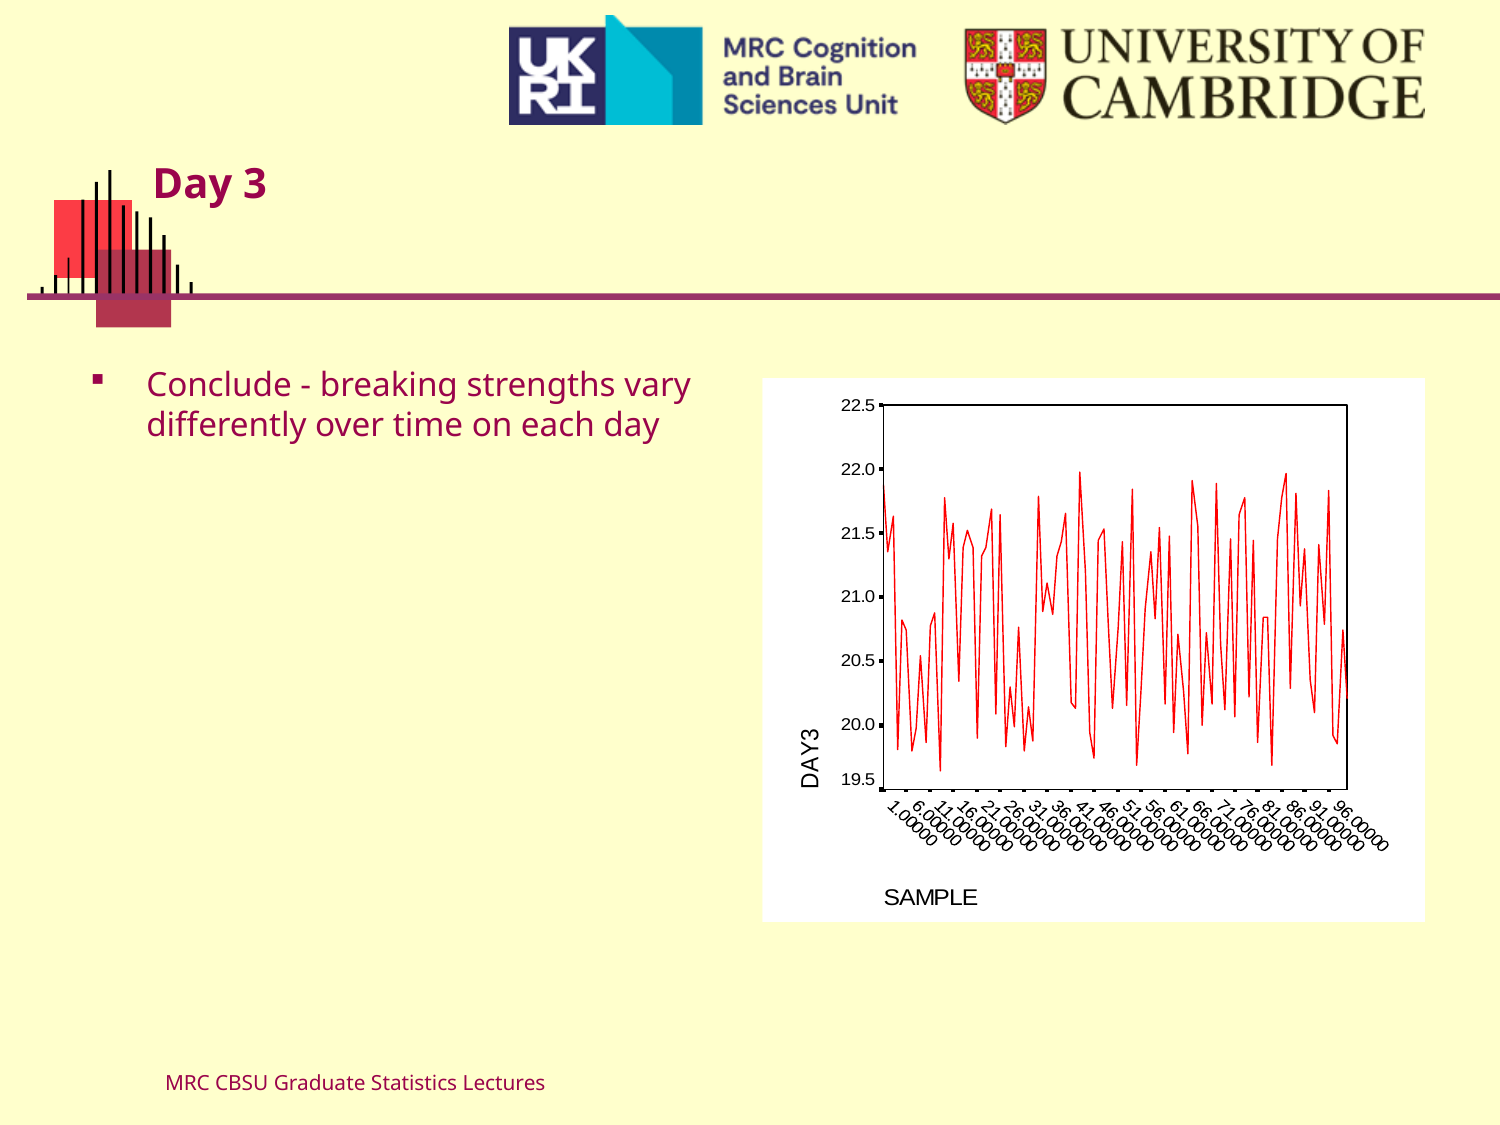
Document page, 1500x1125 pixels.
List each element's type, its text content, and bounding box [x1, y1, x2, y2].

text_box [762, 377, 1426, 923]
title Day 3 [137, 137, 988, 233]
list Conclude - breaking strengths vary differently over time on each day [75, 262, 738, 1038]
picture [509, 15, 1425, 125]
footer MRC CBSU Graduate Statistics Lectures [149, 1062, 988, 1101]
